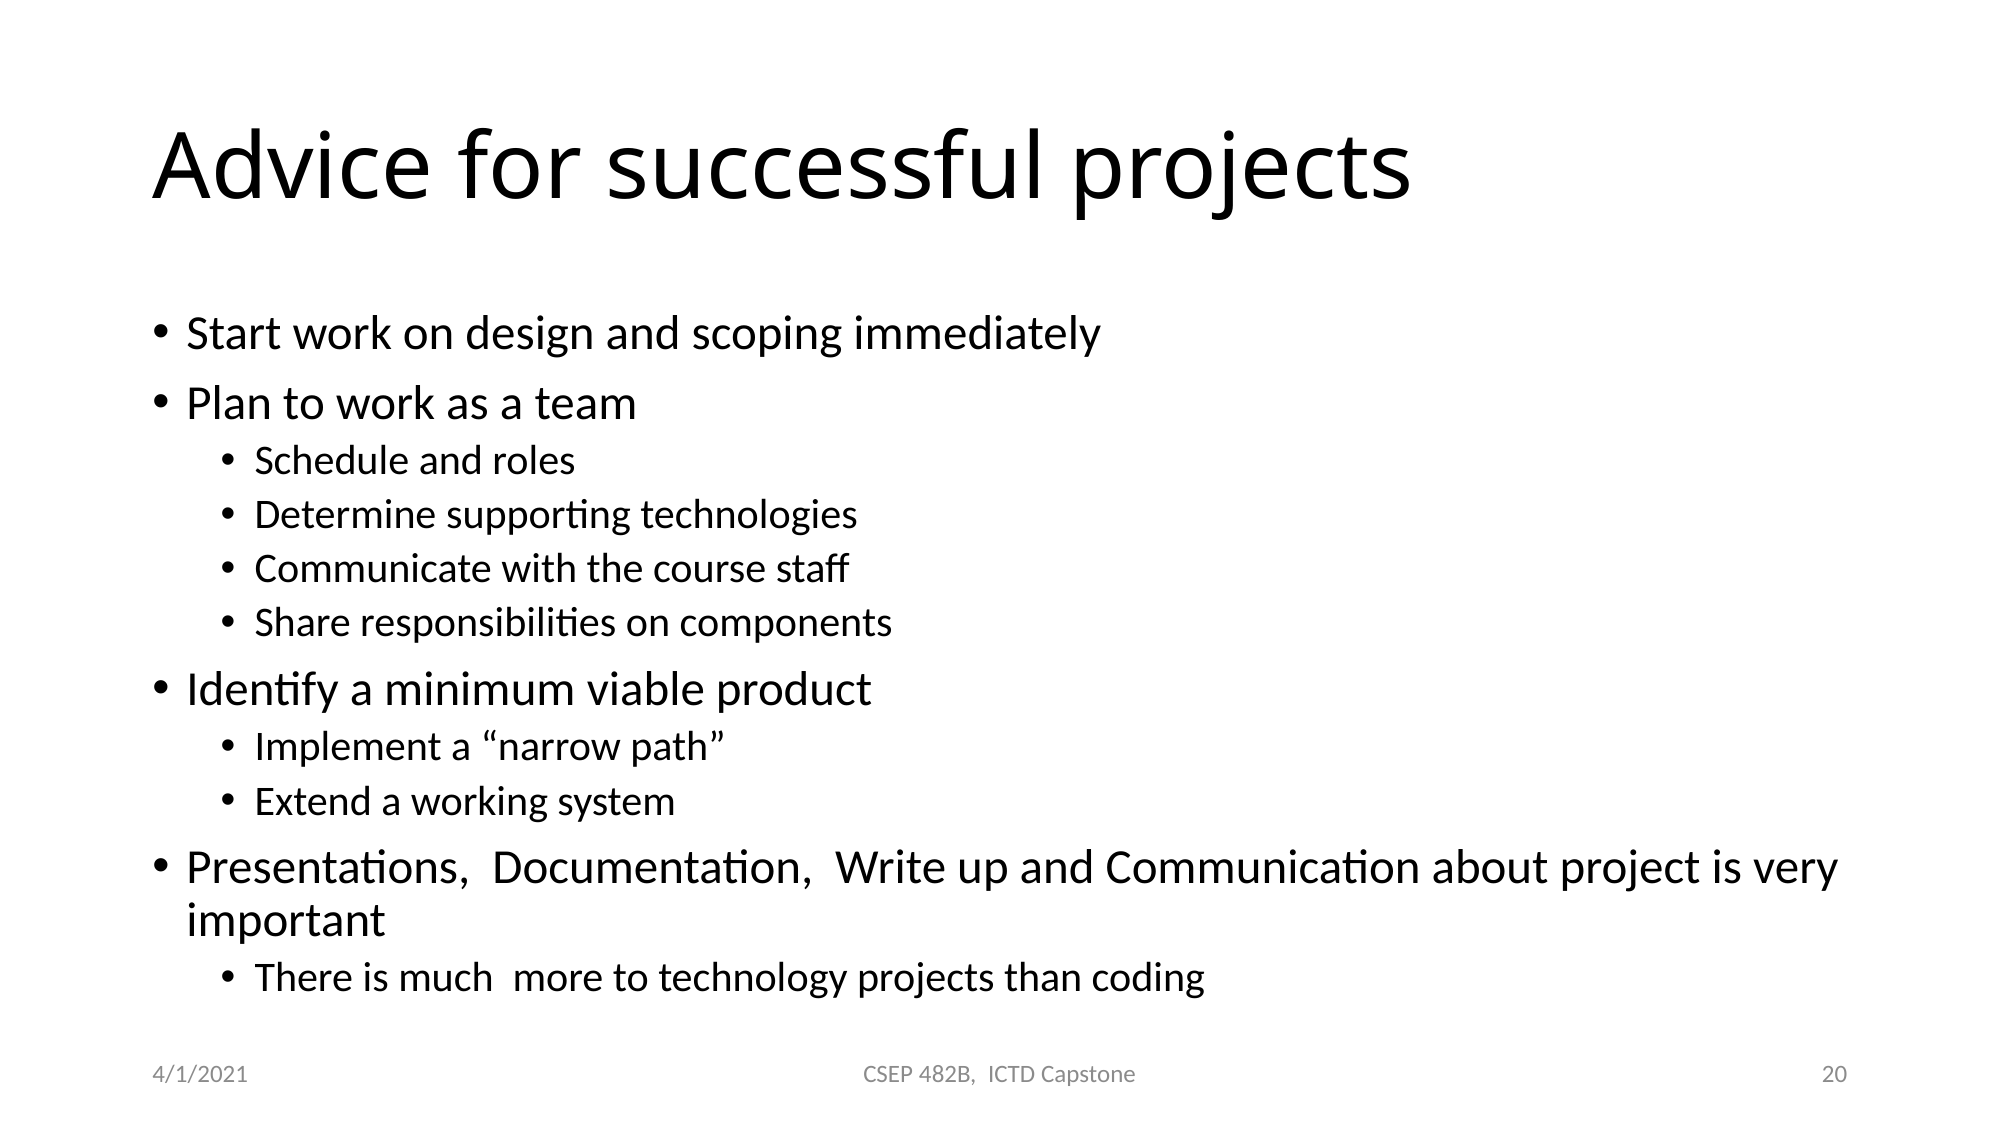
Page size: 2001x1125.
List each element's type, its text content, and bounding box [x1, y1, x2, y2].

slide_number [137, 1042, 588, 1103]
footer CSEP 482B, ICTD Capstone [662, 1042, 1338, 1103]
title Advice for successful projects [137, 59, 1863, 278]
list Start work on design and scoping immediately Plan to work as a team Schedule and roles Determine supporting technologies Communicate with the course staff Share responsibilities on components Identify a minimum viable product Implement a “narrow path” Extend a working system Presentations, Documentation, Write up and Communication about project is very important There is much more to technology projects than coding [137, 299, 1863, 1014]
slide_number 20 [1412, 1042, 1863, 1103]
